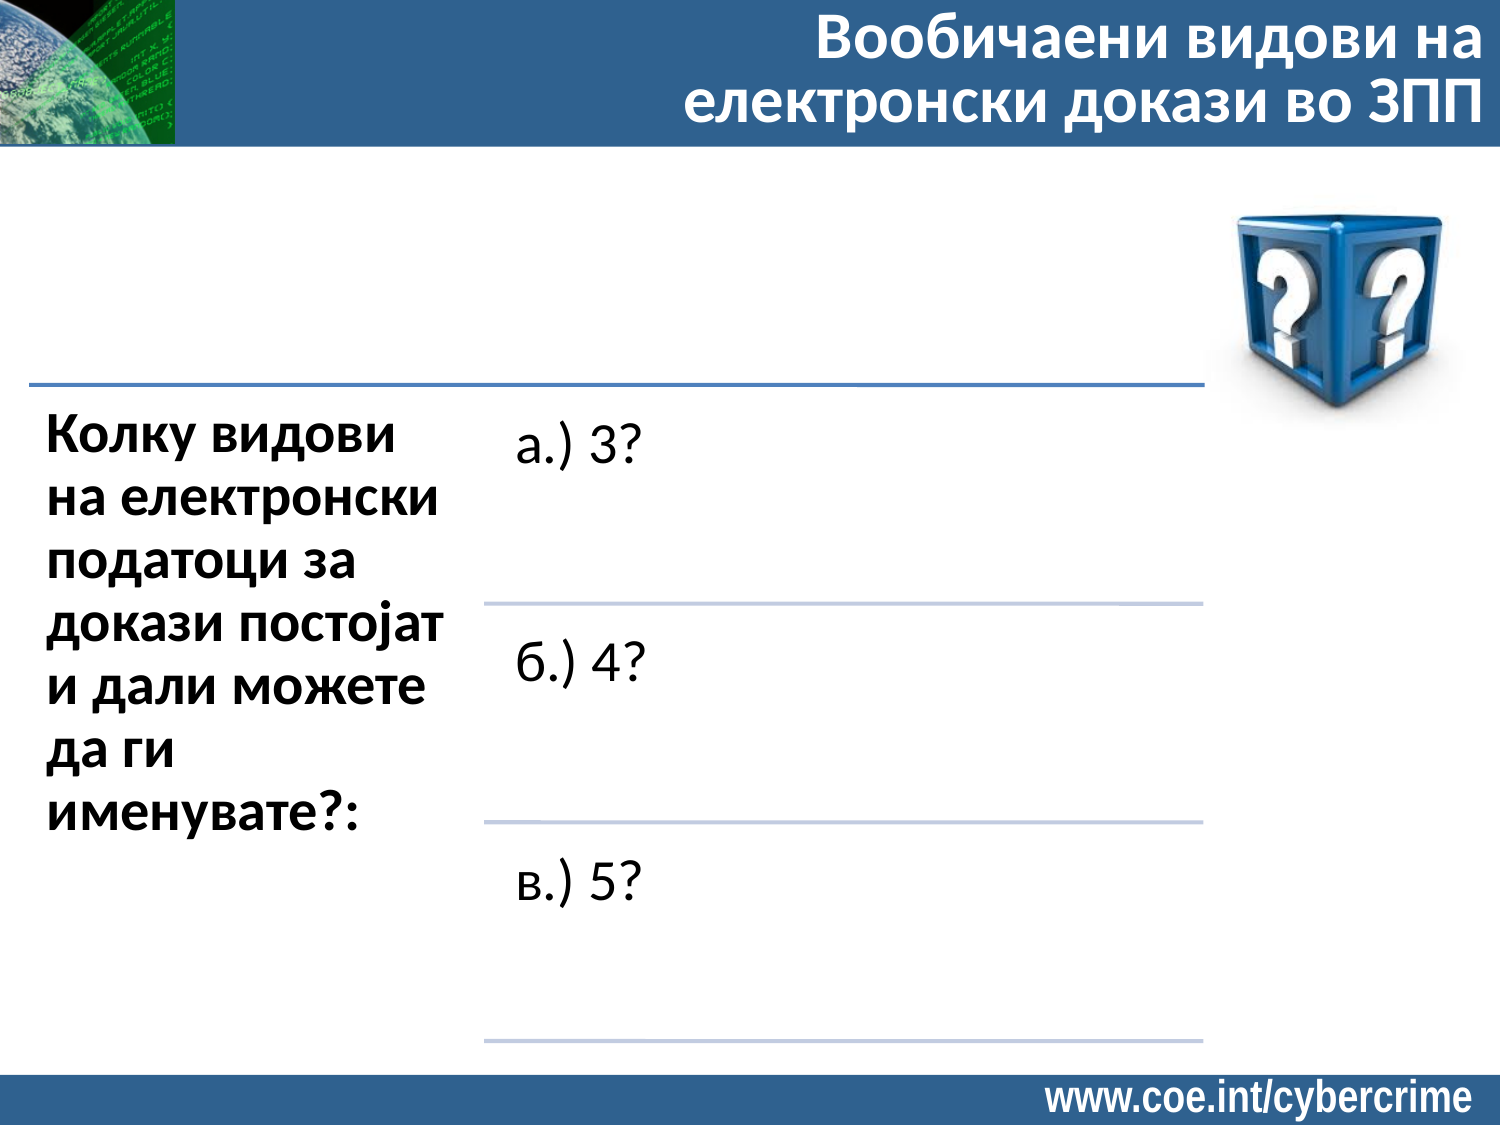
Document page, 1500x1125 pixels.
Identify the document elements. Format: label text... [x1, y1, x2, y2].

picture [1189, 154, 1481, 445]
text_box Вообичаени видови на електронски докази во ЗПП [177, 0, 1500, 149]
text_box www.coe.int/cybercrime [1030, 1059, 1500, 1125]
picture [0, 0, 175, 144]
text_box [0, 1073, 1030, 1125]
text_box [28, 384, 1205, 1052]
